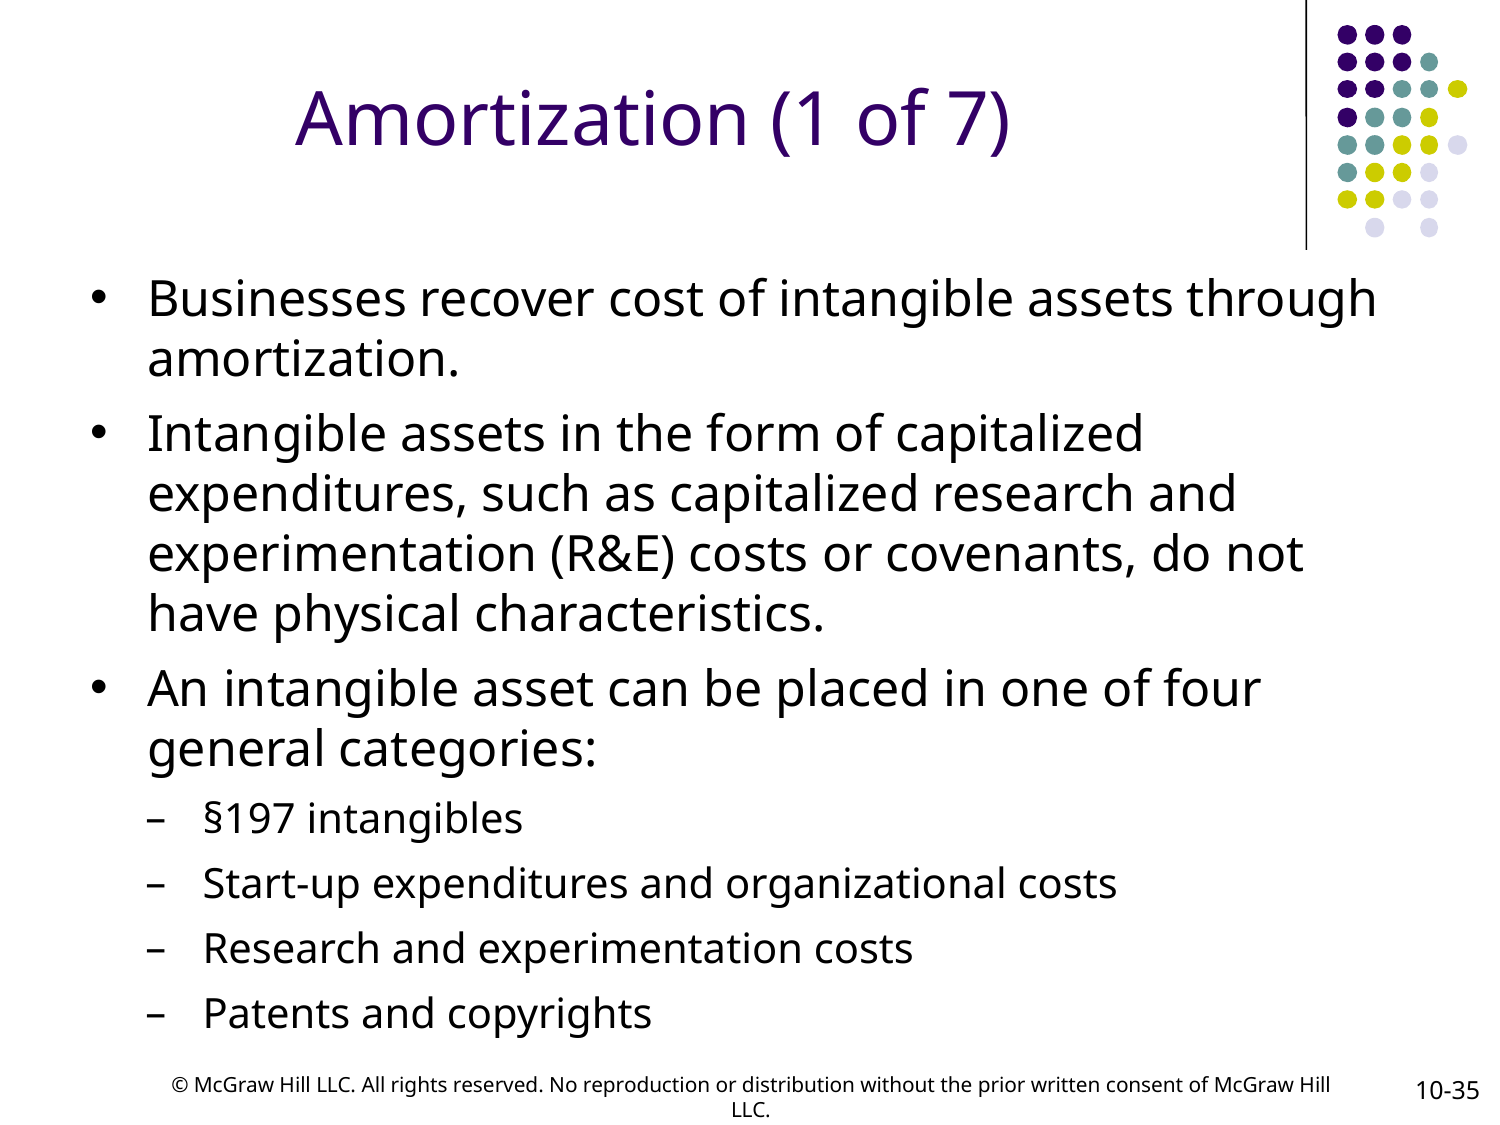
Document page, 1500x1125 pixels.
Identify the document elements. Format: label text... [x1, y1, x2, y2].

title Amortization (1 of 7) [32, 8, 1275, 234]
list Businesses recover cost of intangible assets through amortization. Intangible assets in the form of capitalized expenditures, such as capitalized research and experimentation (R&E) costs or covenants, do not have physical characteristics. An intangible asset can be placed in one of four general categories: §197 intangibles Start-up expenditures and organizational costs Research and experimentation costs Patents and copyrights [75, 259, 1425, 1062]
slide_number 10-35 [1345, 1061, 1496, 1122]
